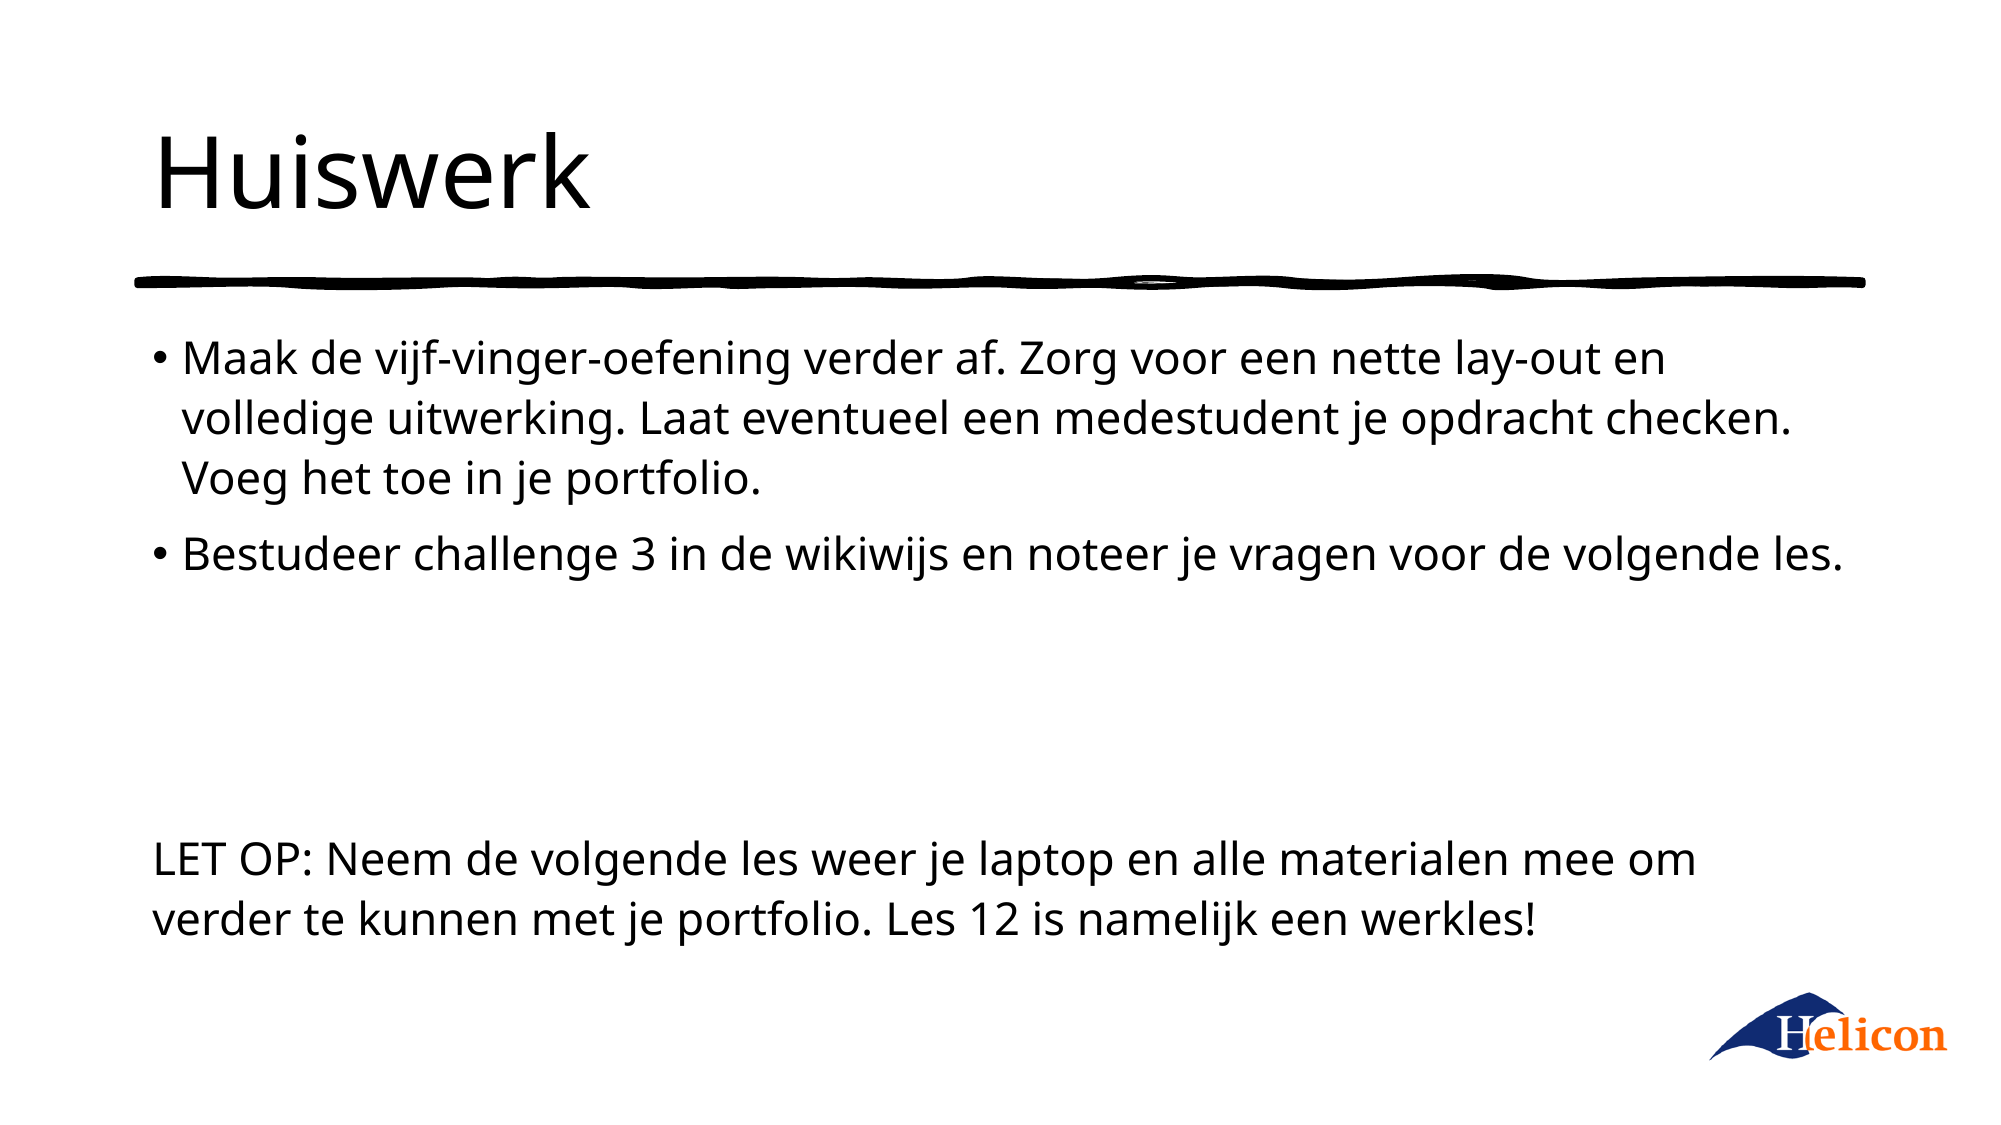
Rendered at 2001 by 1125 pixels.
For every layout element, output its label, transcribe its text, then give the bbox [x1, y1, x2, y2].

title Huiswerk [137, 59, 1863, 278]
list Maak de vijf-vinger-oefening verder af. Zorg voor een nette lay-out en volledige uitwerking. Laat eventueel een medestudent je opdracht checken. Voeg het toe in je portfolio. Bestudeer challenge 3 in de wikiwijs en noteer je vragen voor de volgende les. LET OP: Neem de volgende les weer je laptop en alle materialen mee om verder te kunnen met je portfolio. Les 12 is namelijk een werkles! [137, 316, 1863, 1014]
picture [1671, 952, 2000, 1125]
